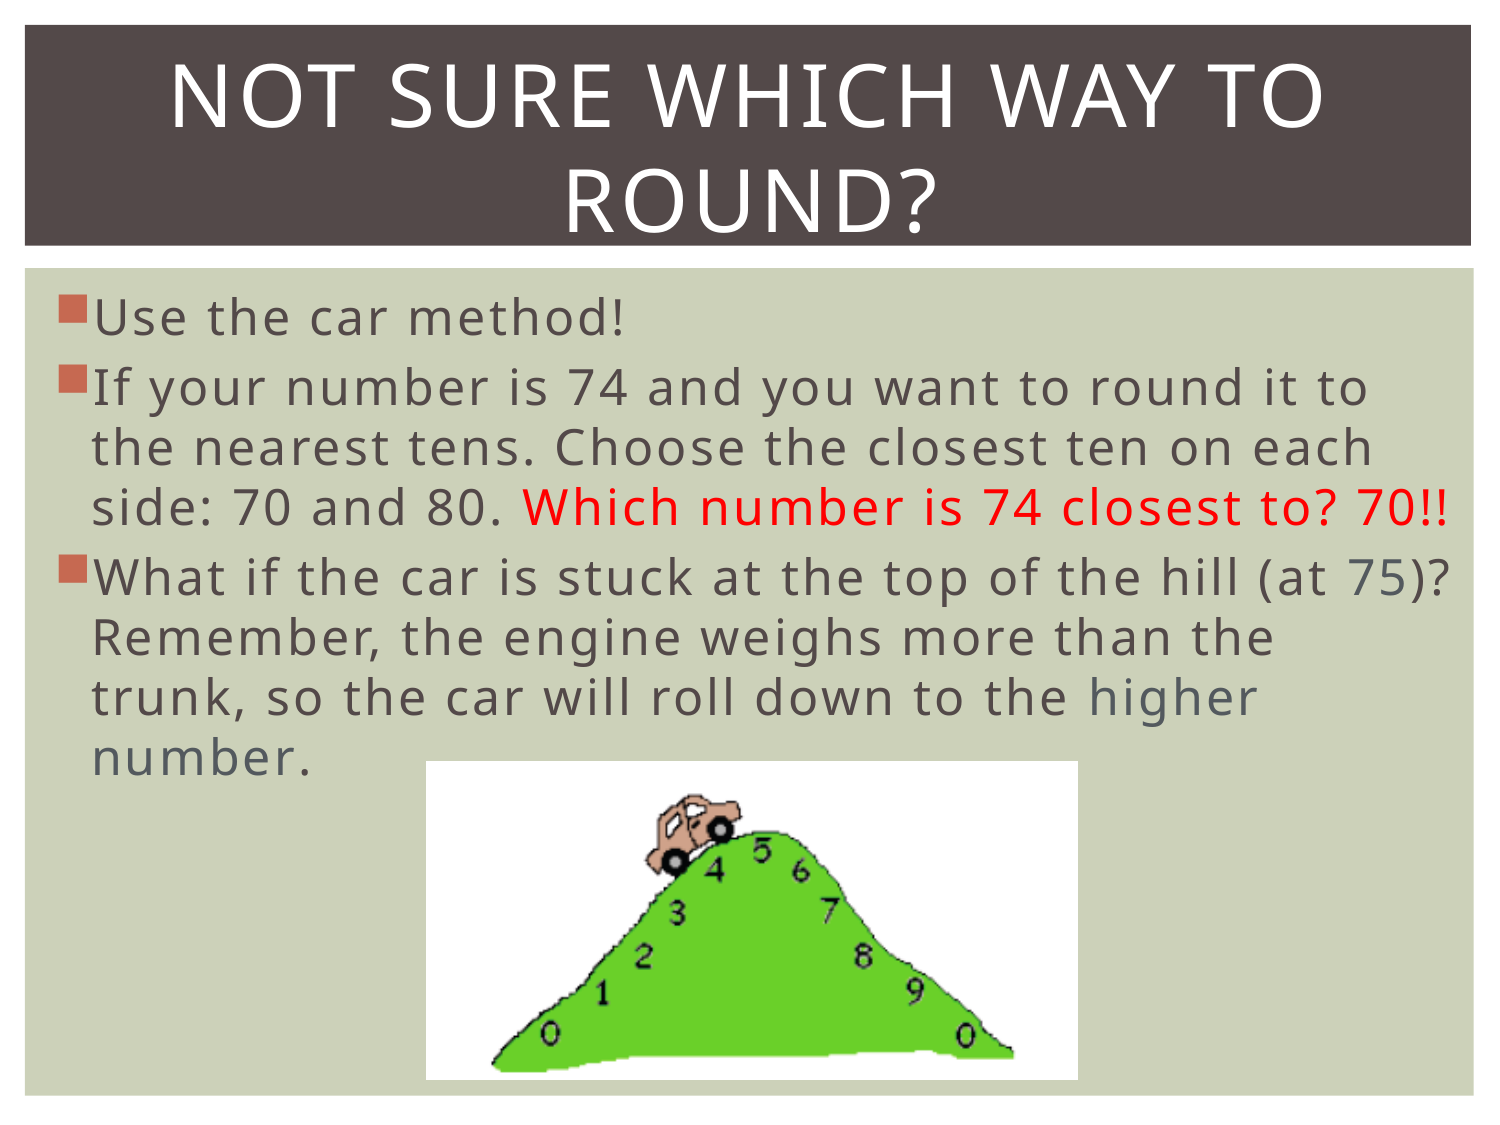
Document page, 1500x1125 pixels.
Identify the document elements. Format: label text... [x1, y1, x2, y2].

picture [425, 761, 1079, 1081]
list Use the car method! If your number is 74 and you want to round it to the nearest tens. Choose the closest ten on each side: 70 and 80. Which number is 74 closest to? 70!! What if the car is stuck at the top of the hill (at 75)? Remember, the engine weighs more than the trunk, so the car will roll down to the higher number. [31, 278, 1471, 1080]
title Not sure Which way to round? [62, 58, 1438, 232]
